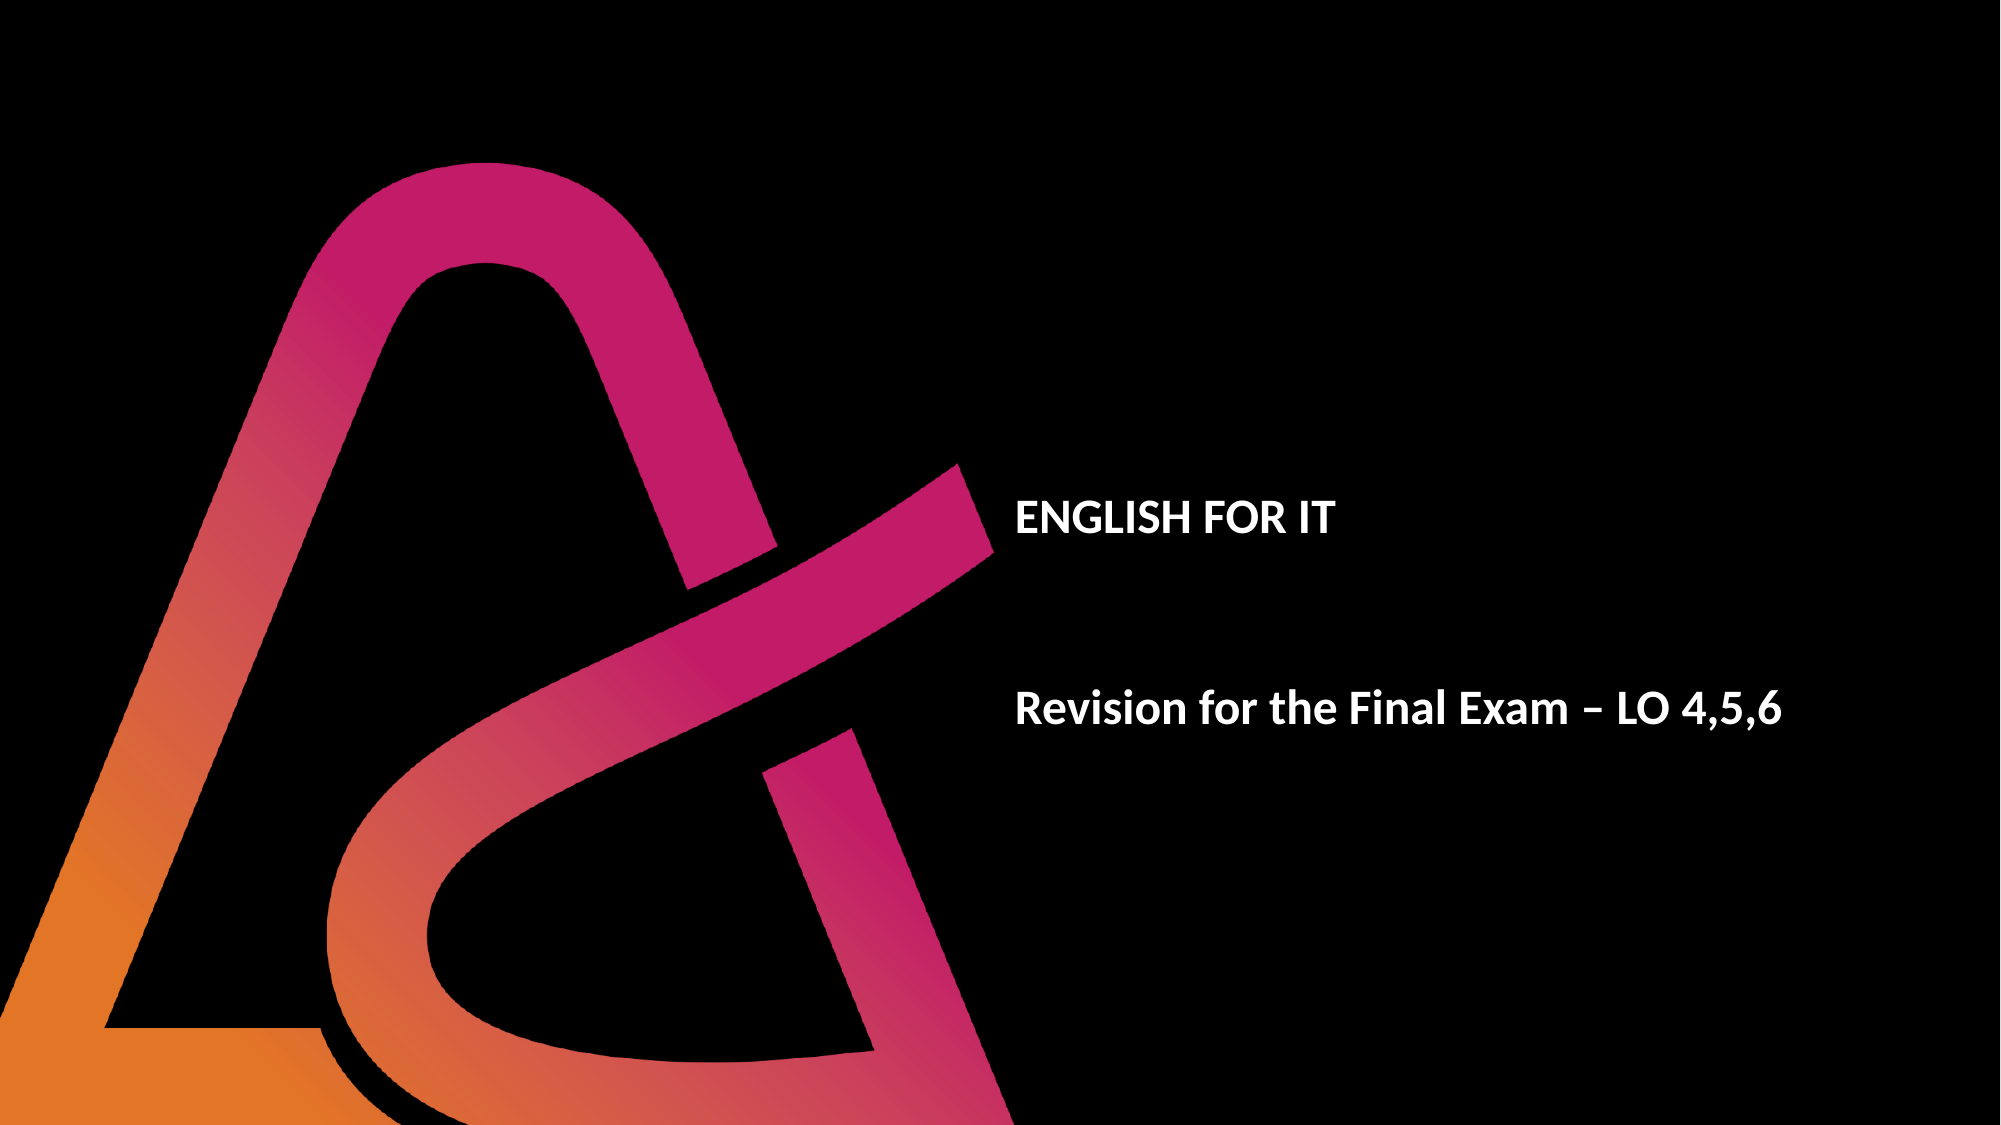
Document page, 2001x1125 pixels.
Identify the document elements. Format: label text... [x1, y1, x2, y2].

title ENGLISH FOR IT Revision for the Final Exam – LO 4,5,6 [999, 382, 1807, 892]
picture [0, 143, 1015, 1125]
